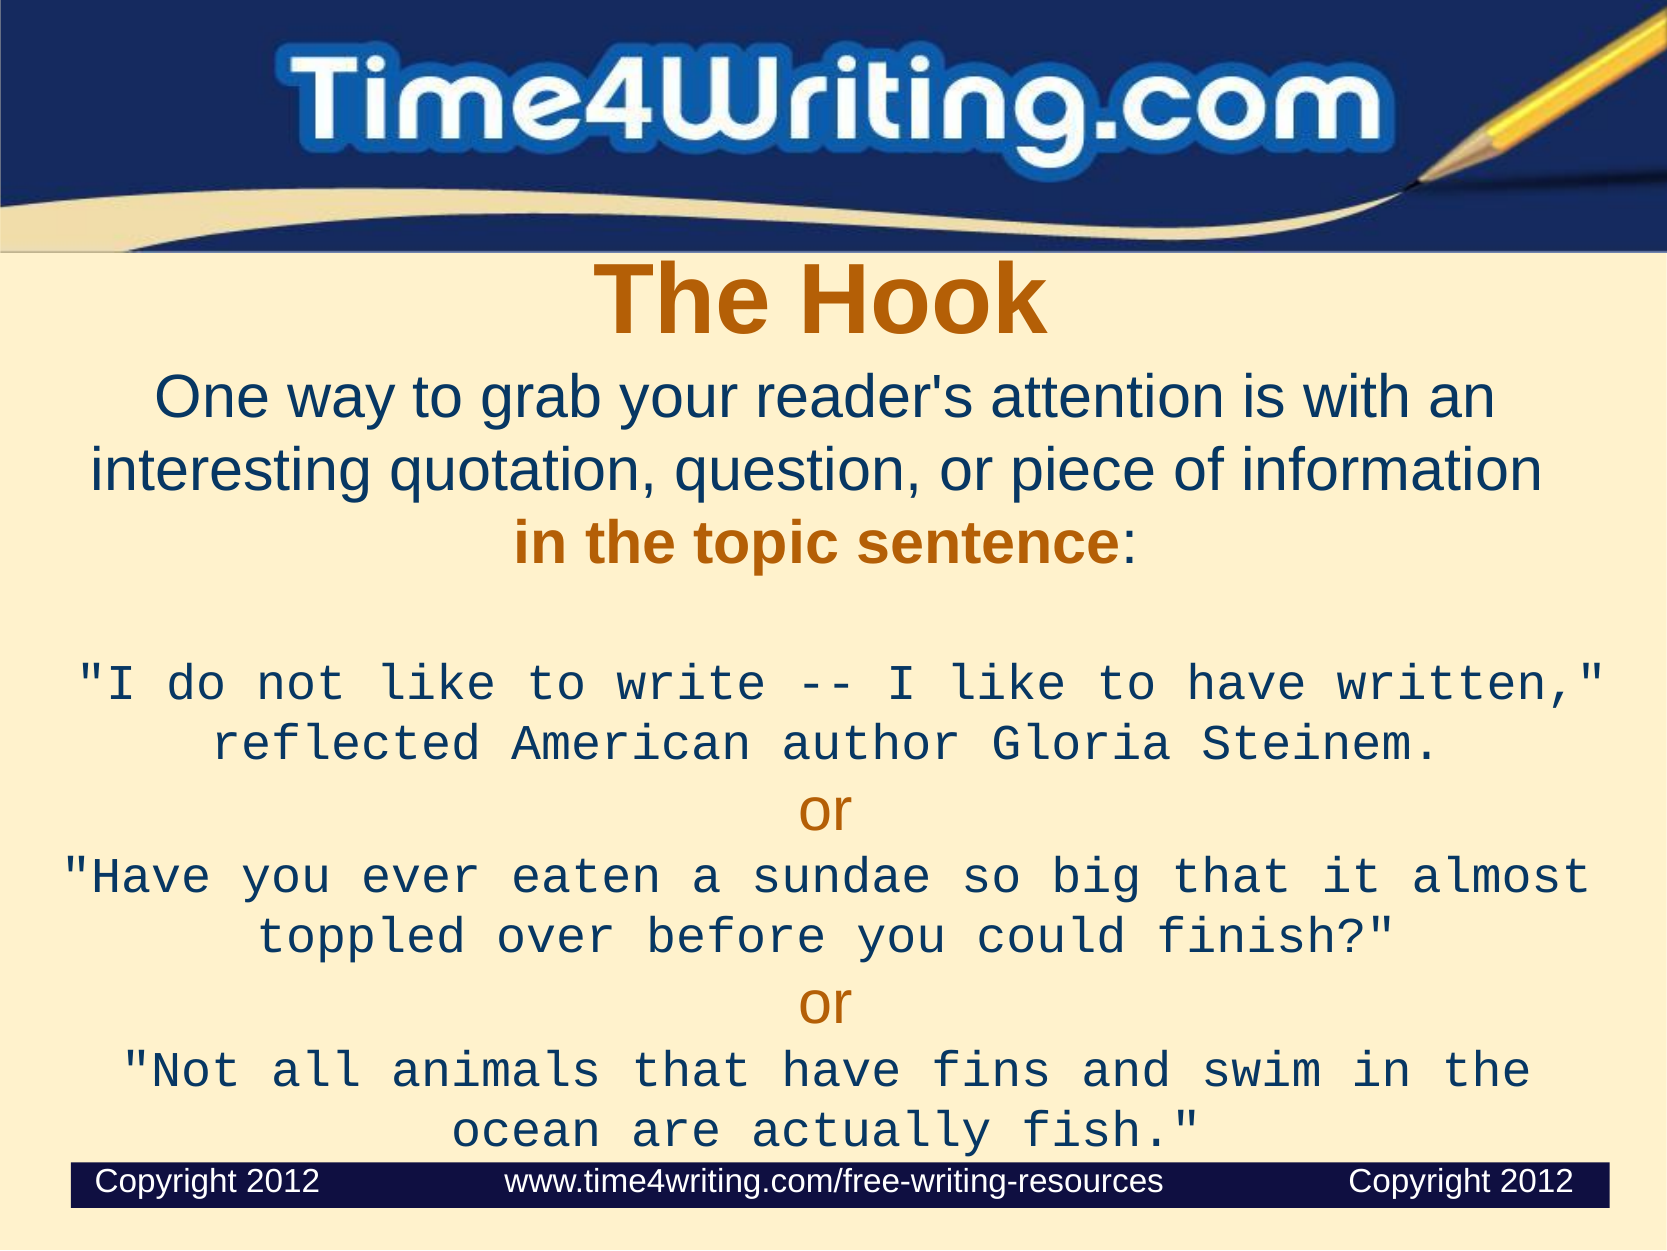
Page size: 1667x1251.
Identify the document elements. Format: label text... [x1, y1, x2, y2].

text_box Copyright 2012 www.time4writing.com/free-writing-resources Copyright 2012 [83, 1162, 1598, 1201]
text_box [69, 1160, 1612, 1210]
picture [0, 253, 1667, 1250]
subtitle One way to grab your reader's attention is with an interesting quotation, question, or piece of information in the topic sentence: "I do not like to write -- I like to have written," reflected American author Gloria Steinem. or "Have you ever eaten a sundae so big that it almost toppled over before you could finish?" or "Not all animals that have fins and swim in the ocean are actually fish." [33, 349, 1619, 1223]
text_box [0, 0, 1667, 253]
title The Hook [33, 253, 1609, 349]
